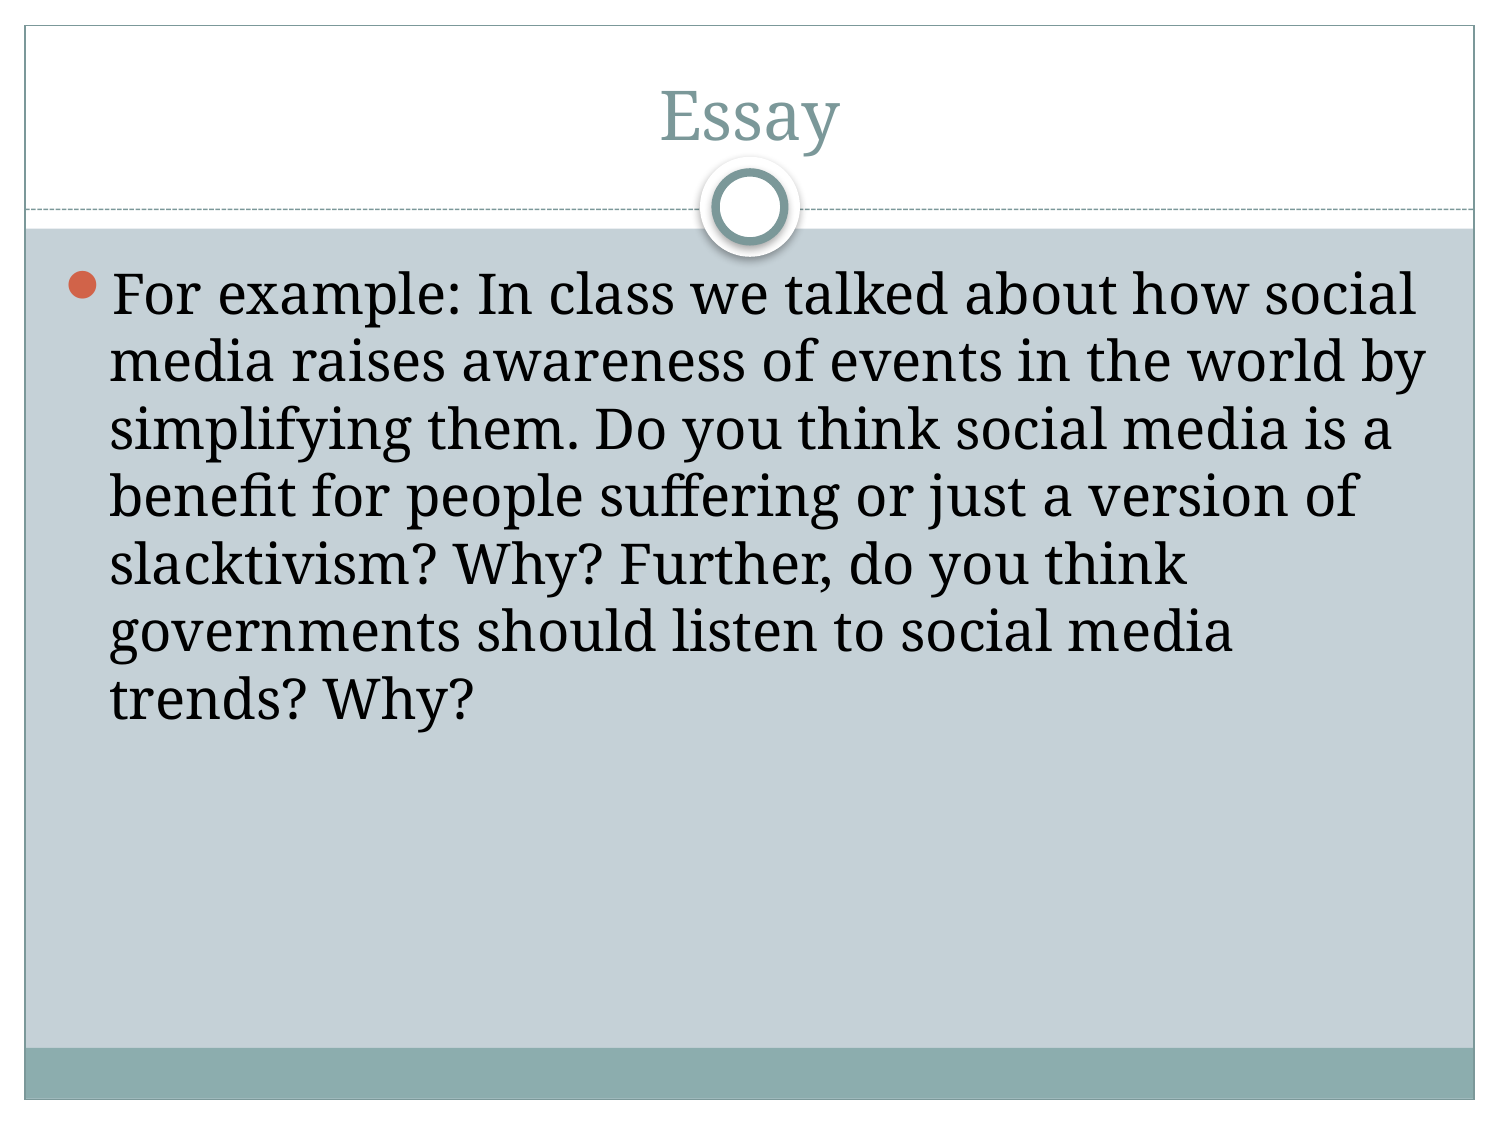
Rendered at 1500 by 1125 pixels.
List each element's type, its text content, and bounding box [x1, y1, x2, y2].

title Essay [49, 37, 1450, 162]
list For example: In class we talked about how social media raises awareness of events in the world by simplifying them. Do you think social media is a benefit for people suffering or just a version of slacktivism? Why? Further, do you think governments should listen to social media trends? Why? [49, 250, 1445, 1001]
